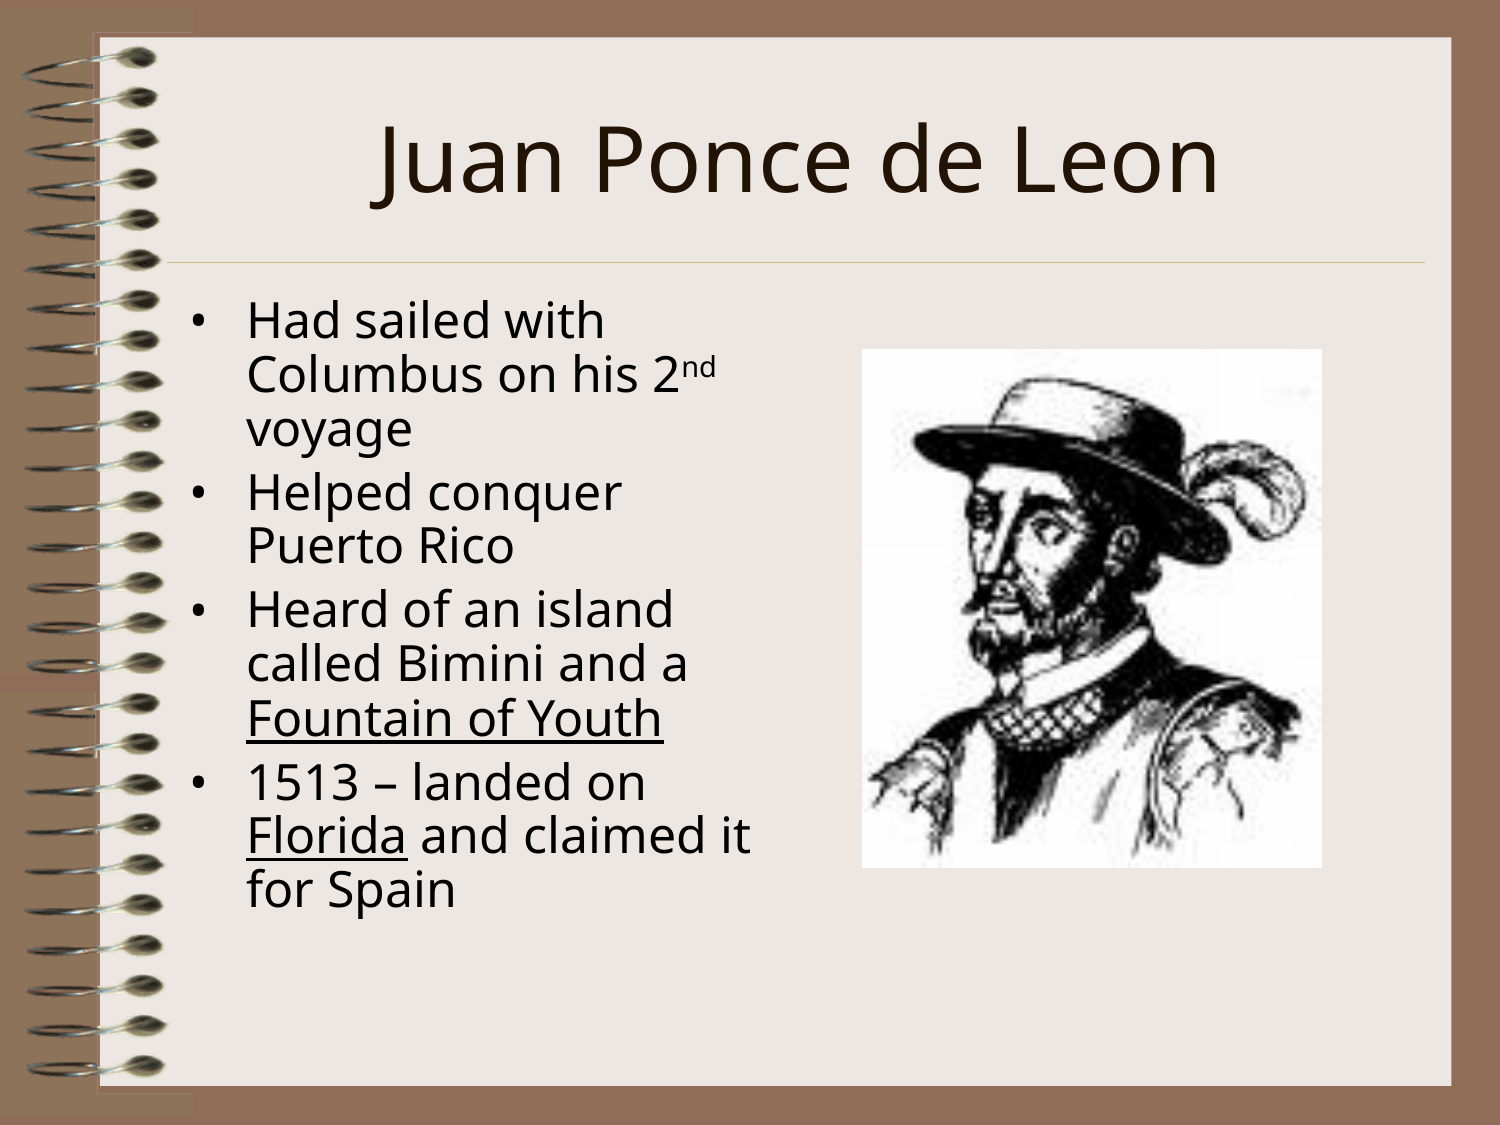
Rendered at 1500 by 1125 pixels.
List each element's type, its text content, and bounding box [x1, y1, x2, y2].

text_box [862, 349, 1322, 868]
list Had sailed with Columbus on his 2nd voyage Helped conquer Puerto Rico Heard of an island called Bimini and a Fountain of Youth 1513 – landed on Florida and claimed it for Spain [174, 287, 788, 963]
picture [0, 8, 194, 674]
title Juan Ponce de Leon [174, 62, 1425, 250]
picture [0, 692, 194, 1115]
